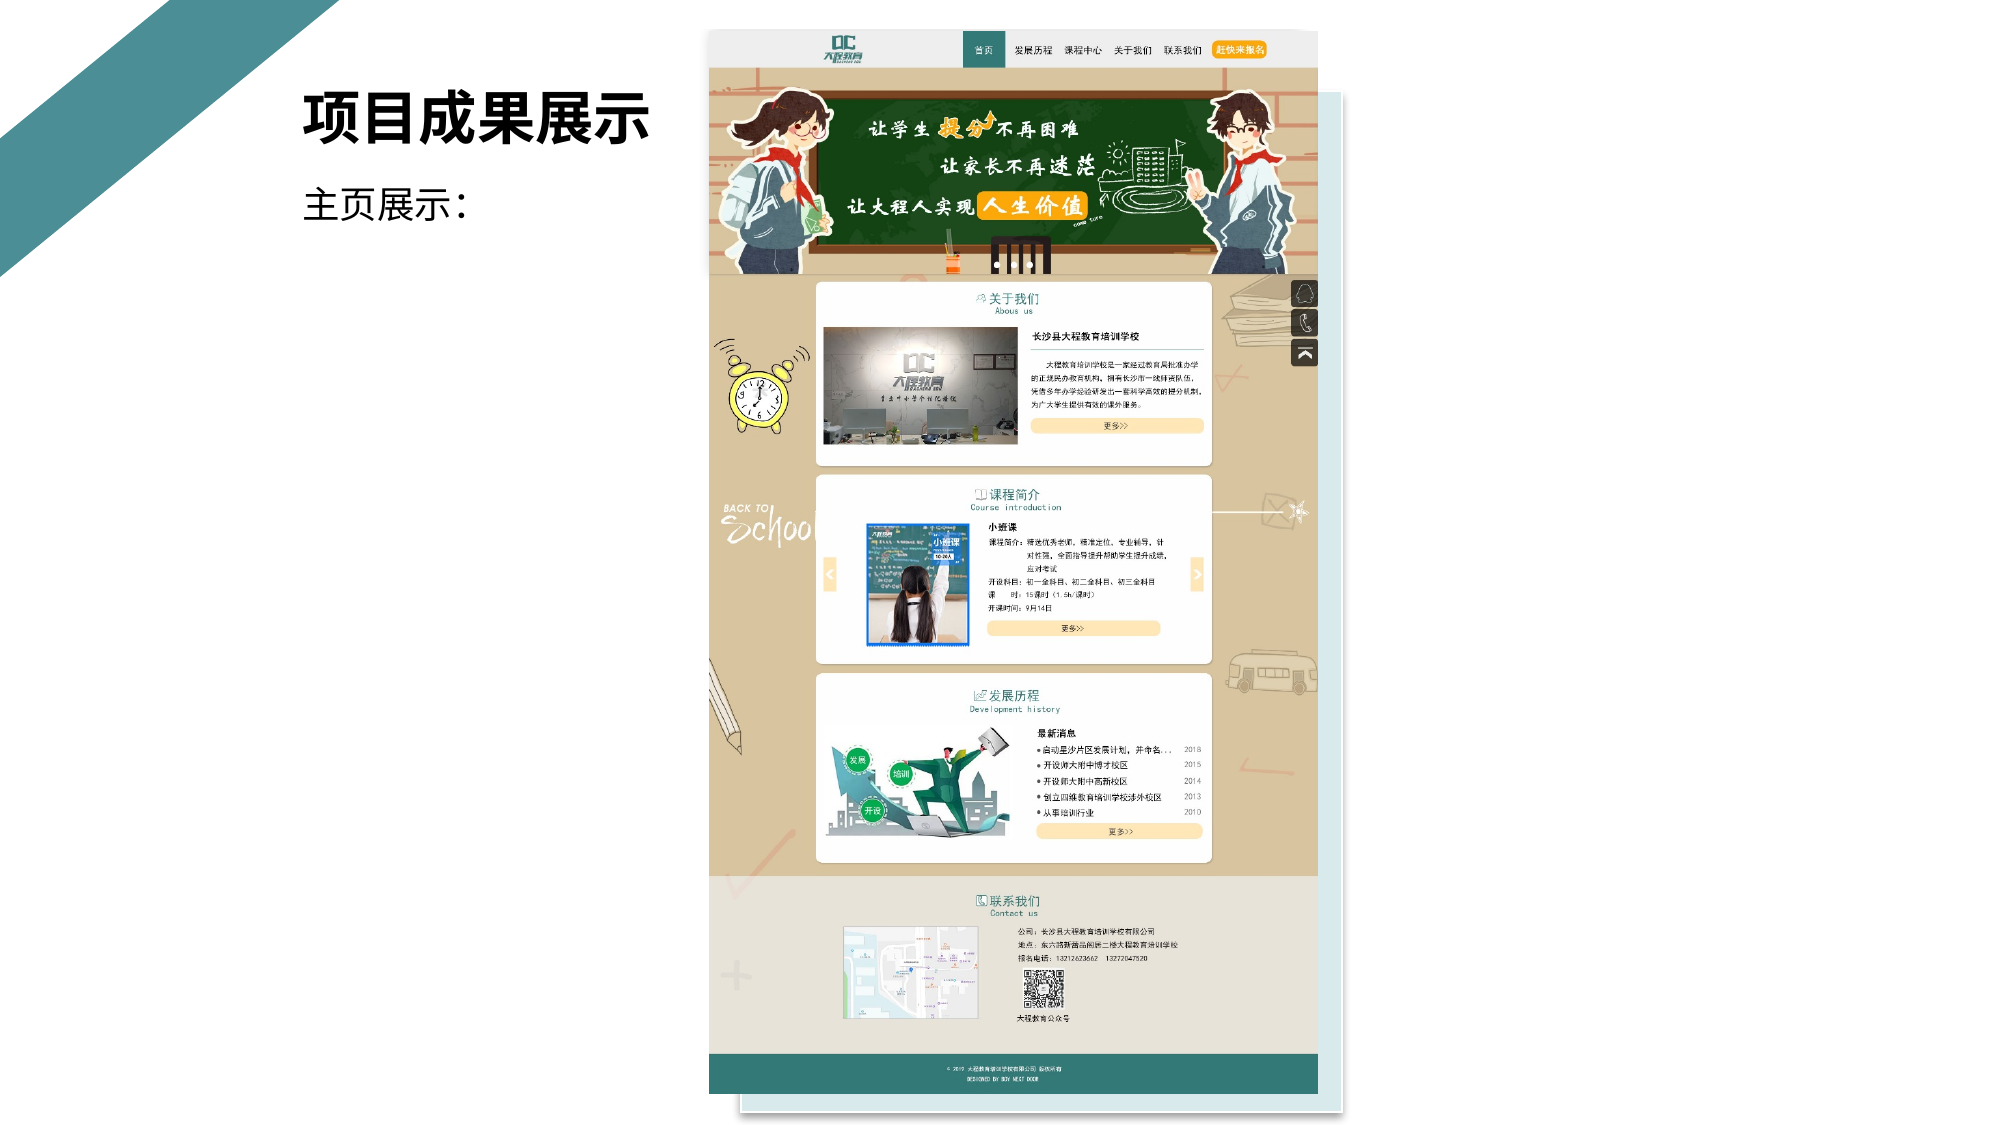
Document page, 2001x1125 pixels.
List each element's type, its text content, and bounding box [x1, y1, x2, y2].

text_box [740, 90, 1343, 1113]
text_box 主页展示： [287, 173, 505, 233]
text_box 项目成果展示 [287, 73, 667, 159]
picture [709, 31, 1318, 1094]
